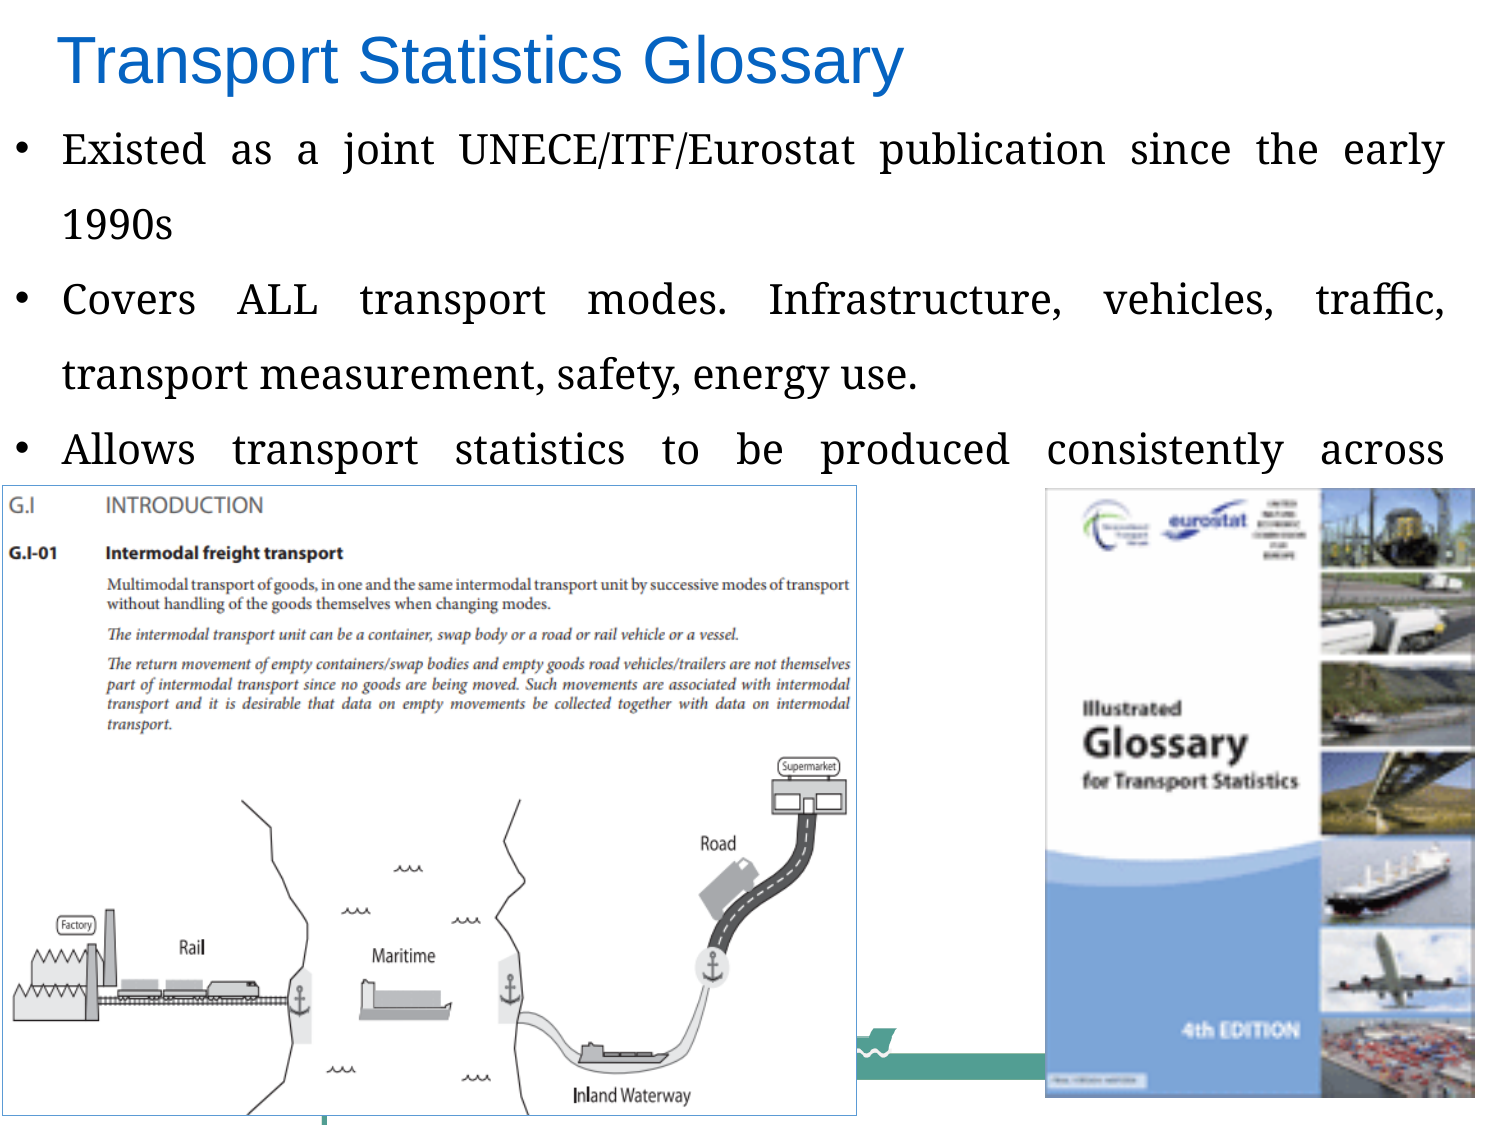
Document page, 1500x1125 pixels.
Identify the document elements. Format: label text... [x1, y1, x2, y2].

text_box Existed as a joint UNECE/ITF/Eurostat publication since the early 1990s Covers ALL transport modes. Infrastructure, vehicles, traffic, transport measurement, safety, energy use. Allows transport statistics to be produced consistently across countries and modes Fifth edition currently being finalized. [0, 90, 1461, 705]
picture [2, 485, 1475, 1125]
text_box Transport Statistics Glossary [41, 19, 922, 91]
